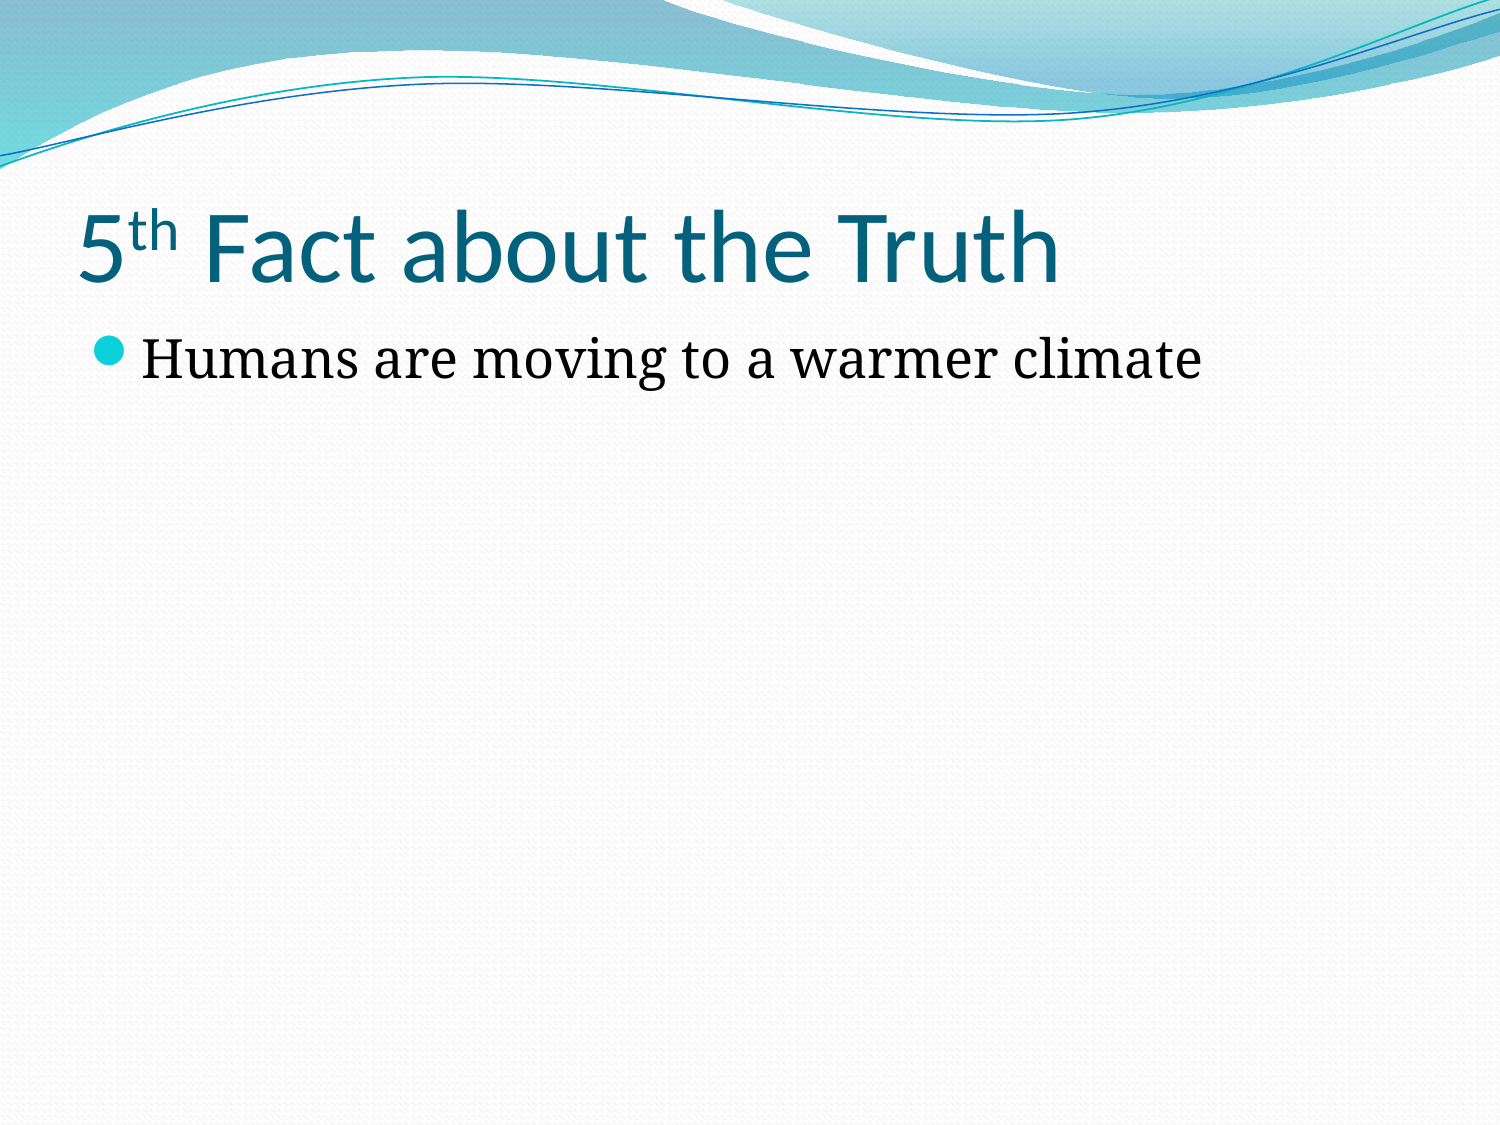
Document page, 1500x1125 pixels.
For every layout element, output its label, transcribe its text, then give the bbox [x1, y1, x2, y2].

title 5th Fact about the Truth [75, 115, 1425, 303]
list Humans are moving to a warmer climate [75, 317, 1425, 1038]
